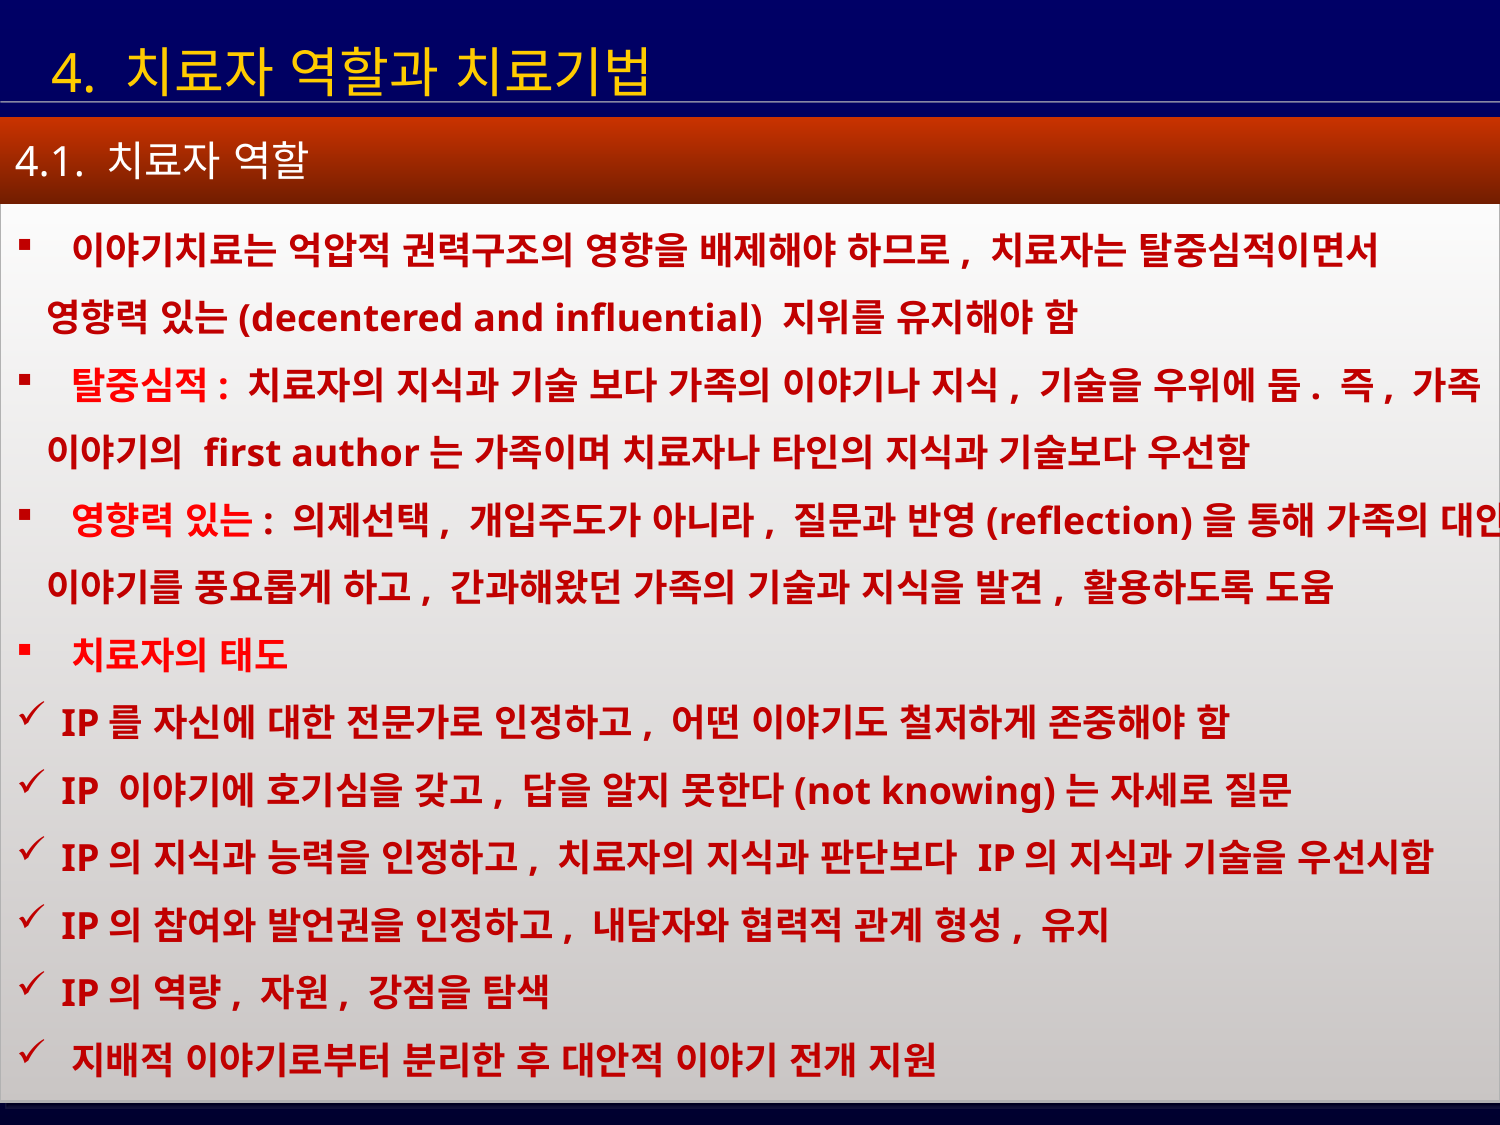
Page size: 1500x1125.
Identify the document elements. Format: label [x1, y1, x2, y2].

text_box [0, 30, 1500, 1102]
